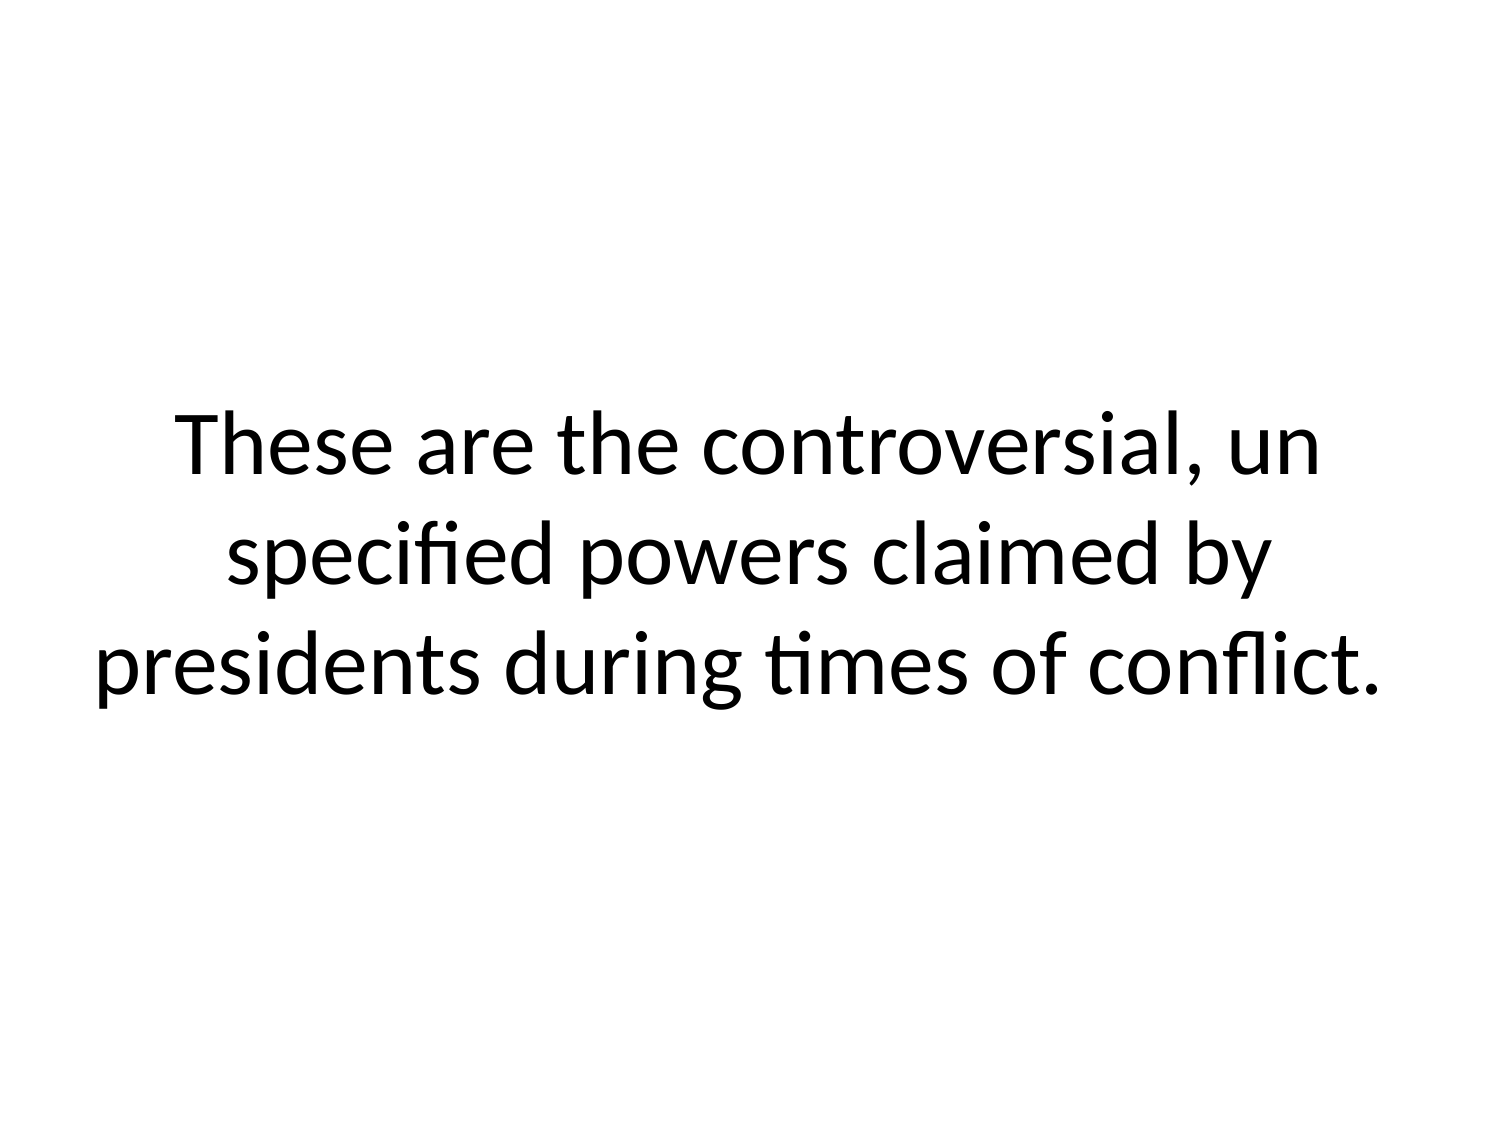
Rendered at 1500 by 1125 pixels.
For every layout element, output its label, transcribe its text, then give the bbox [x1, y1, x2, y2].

title These are the controversial, un specified powers claimed by presidents during times of conflict. [74, 44, 1426, 1051]
